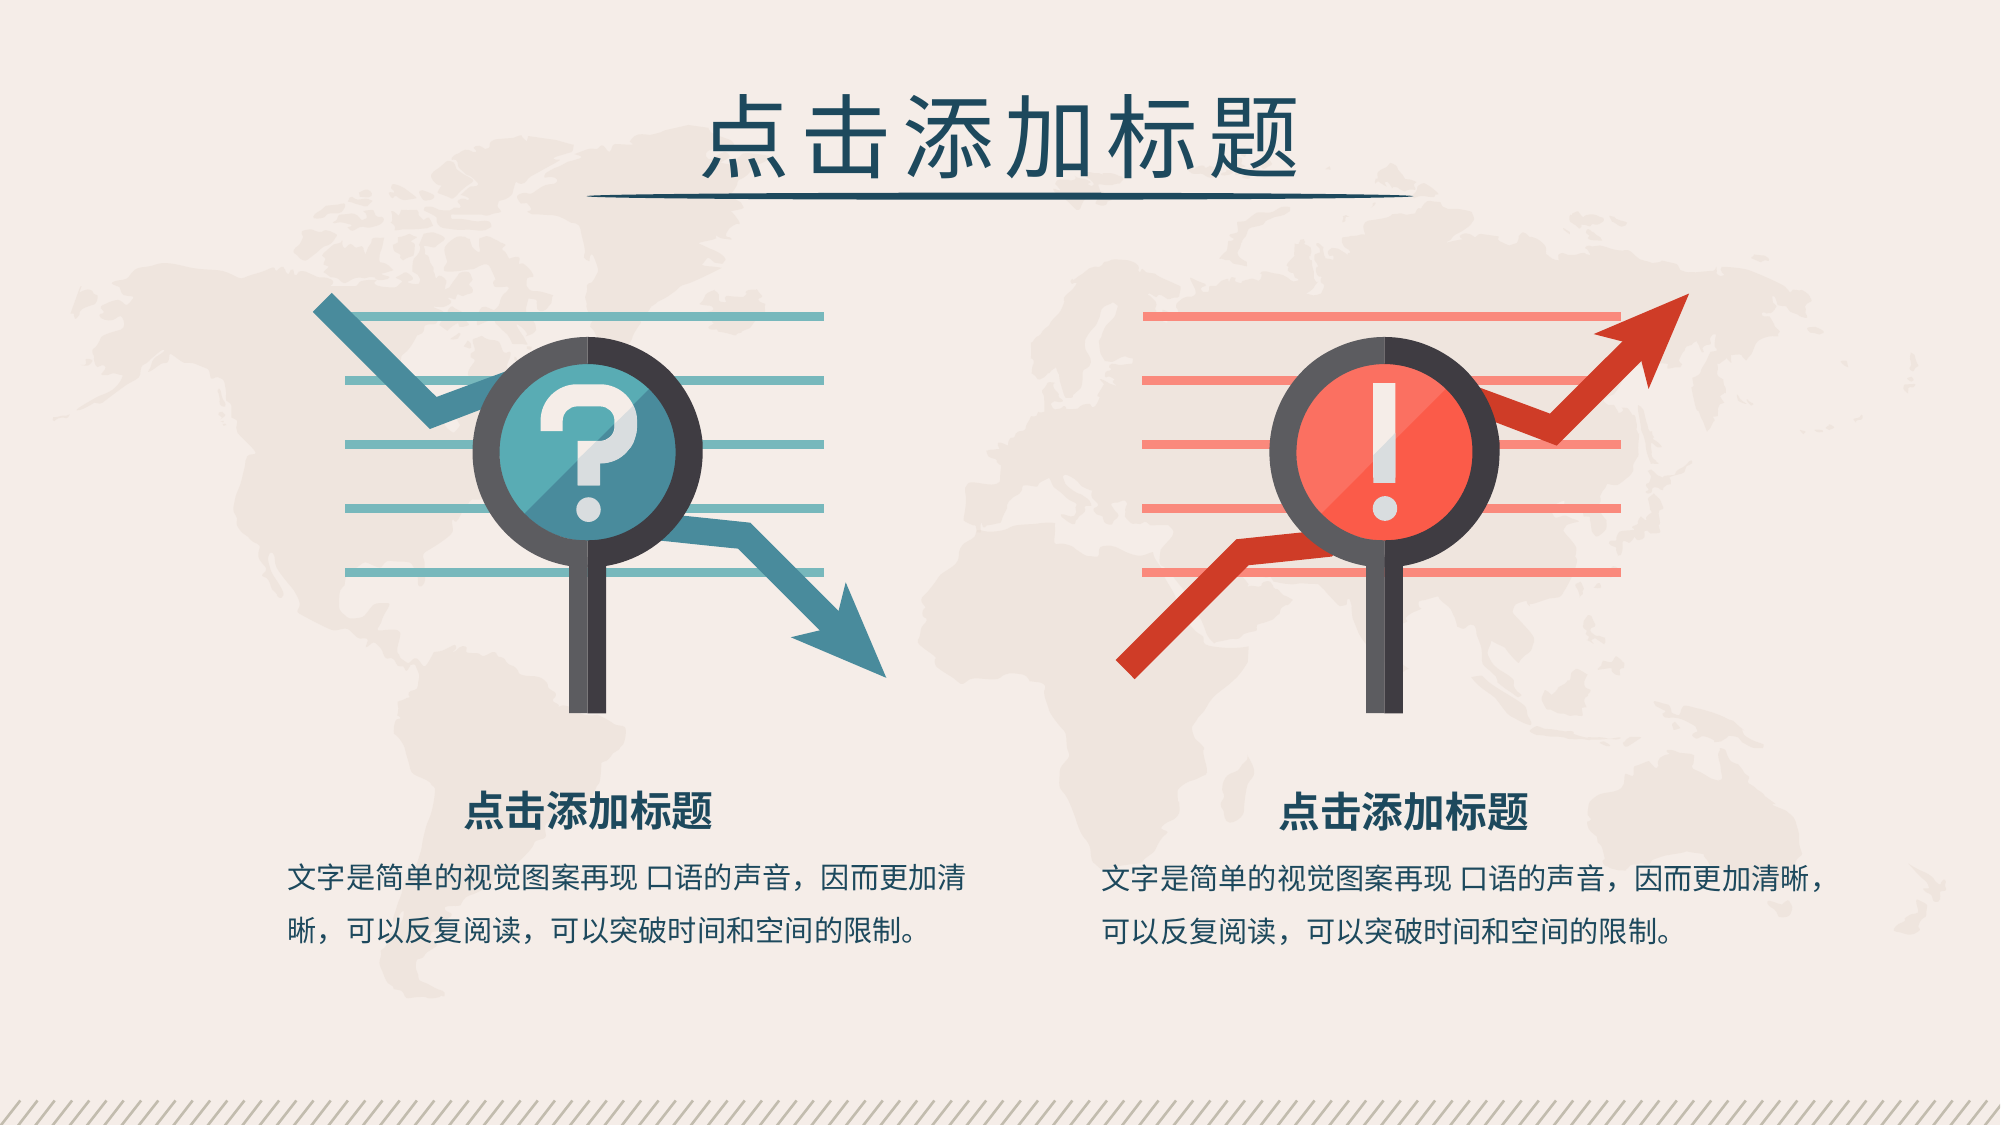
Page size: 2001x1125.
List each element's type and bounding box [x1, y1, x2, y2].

text_box [1115, 293, 1690, 765]
text_box [312, 292, 887, 765]
text_box [1064, 778, 1825, 1010]
text_box [248, 777, 983, 957]
text_box [586, 72, 1414, 200]
